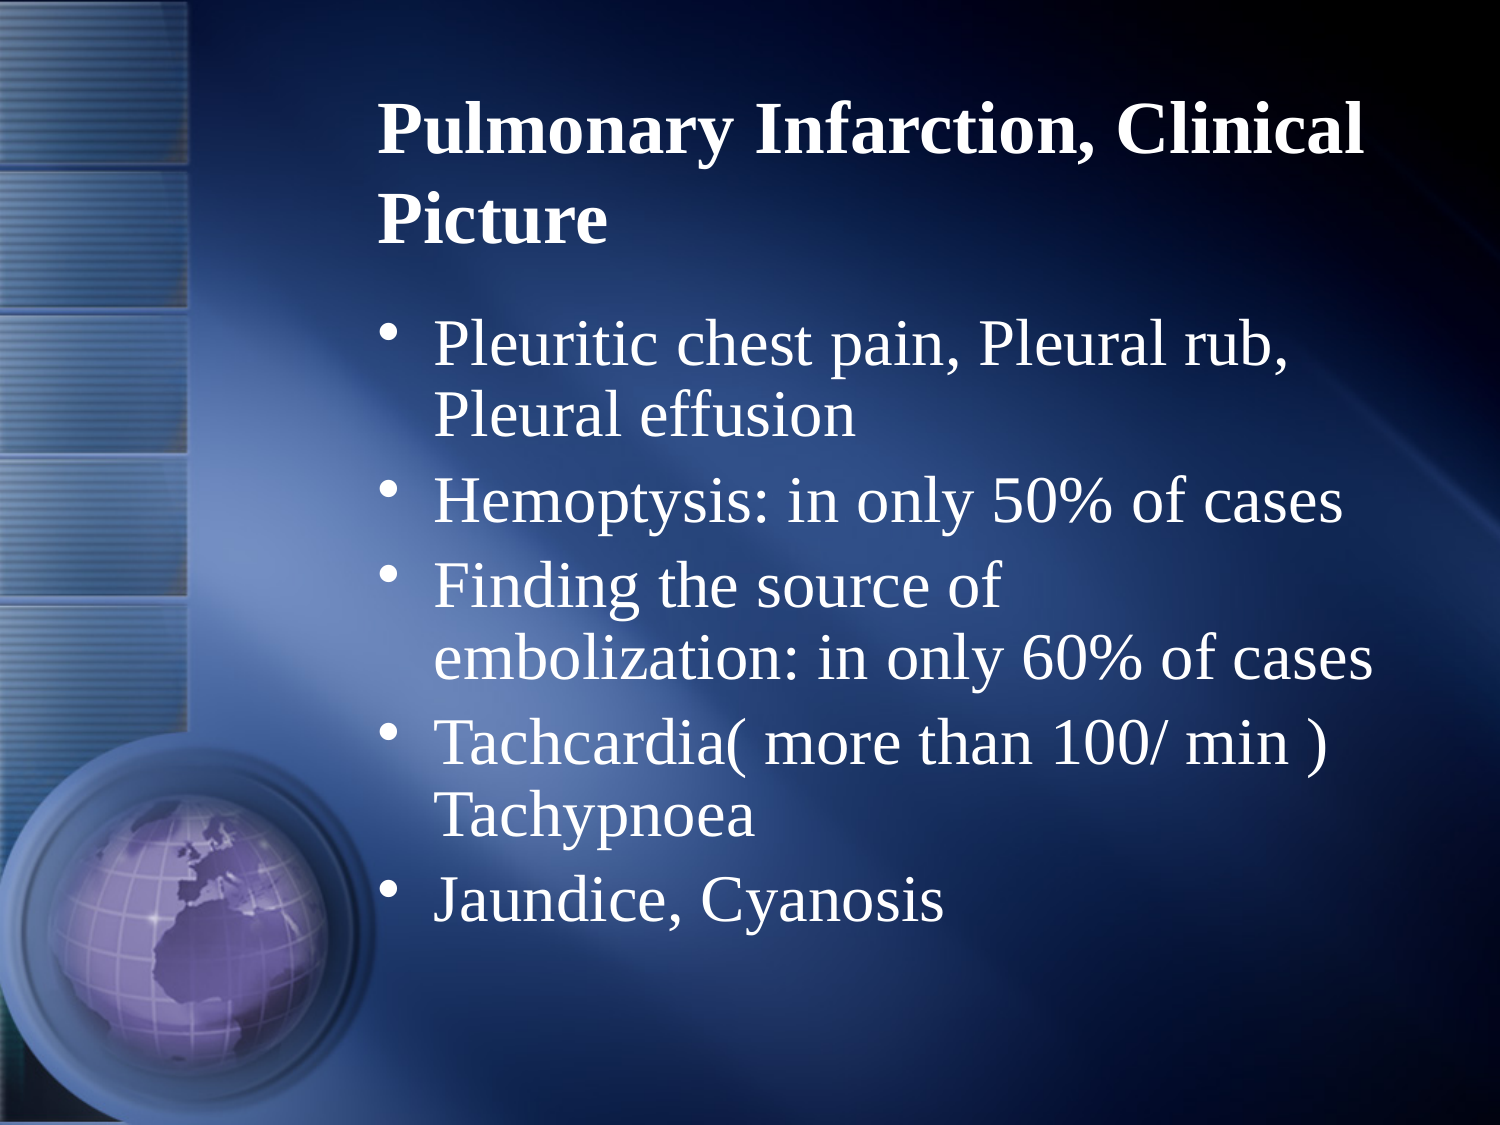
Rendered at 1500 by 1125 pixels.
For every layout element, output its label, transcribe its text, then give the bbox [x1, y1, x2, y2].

picture [0, 0, 1500, 1125]
title Pulmonary Infarction, Clinical Picture [362, 74, 1401, 263]
list Pleuritic chest pain, Pleural rub, Pleural effusion Hemoptysis: in only 50% of cases Finding the source of embolization: in only 60% of cases Tachcardia( more than 100/ min ) Tachypnoea Jaundice, Cyanosis [362, 299, 1401, 1001]
